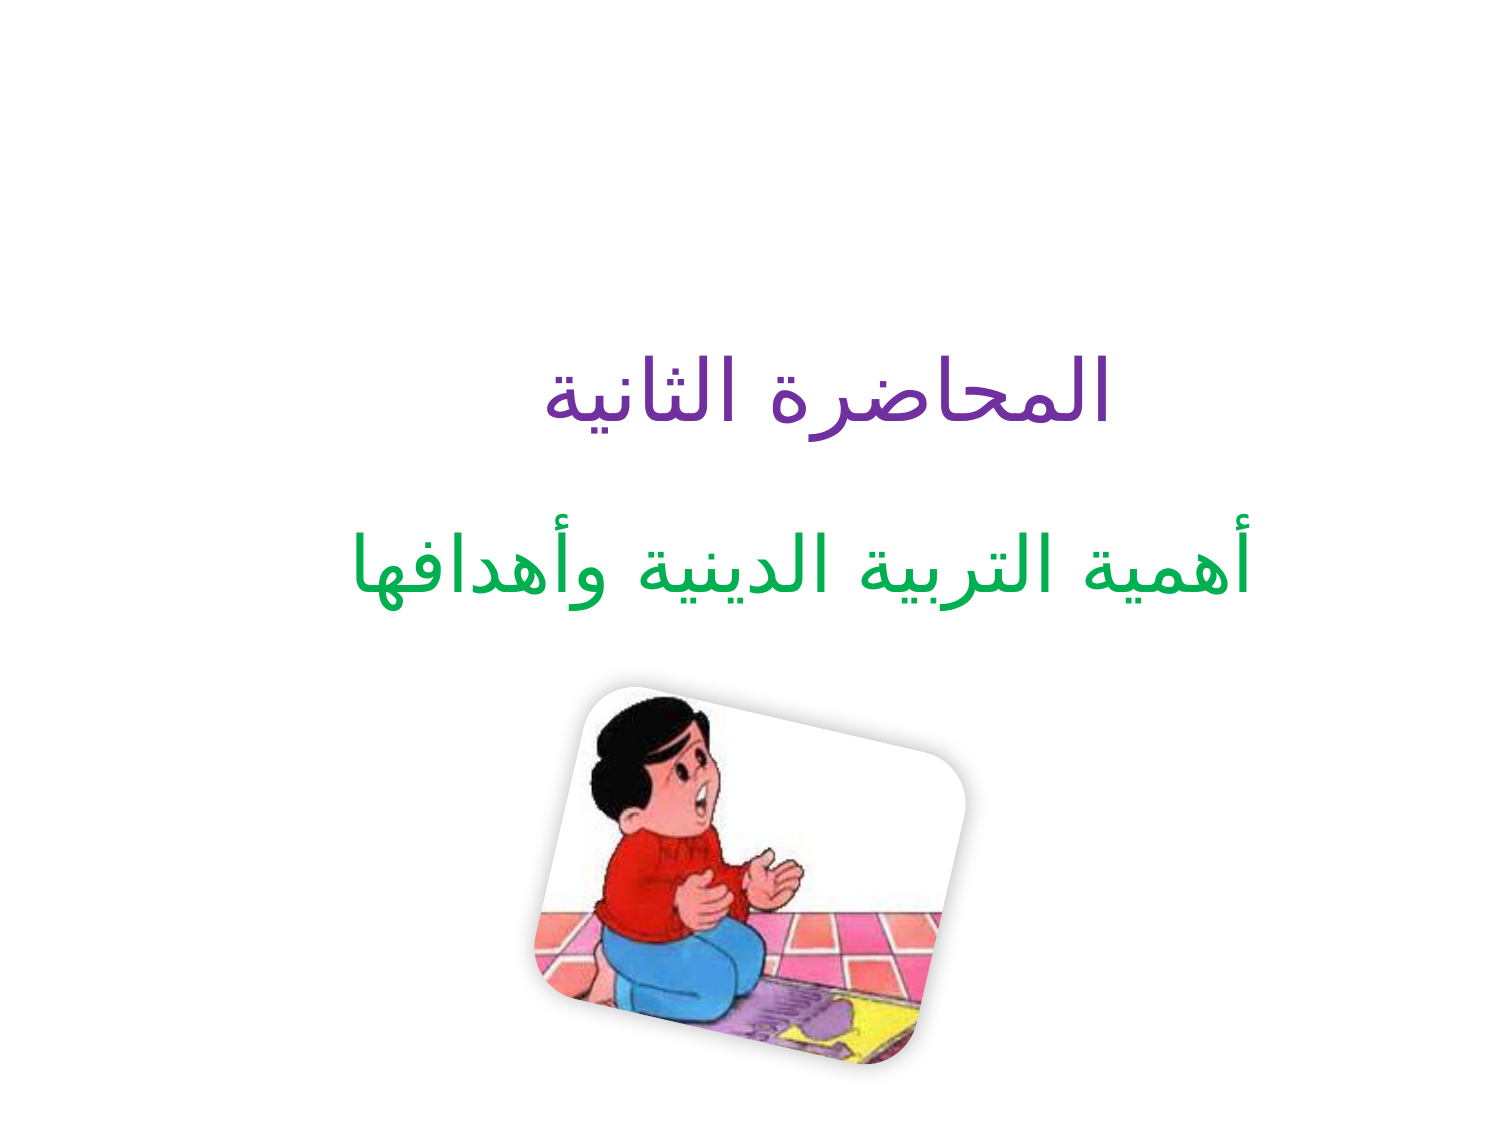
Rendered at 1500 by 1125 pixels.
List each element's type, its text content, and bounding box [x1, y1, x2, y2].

title المحاضرة الثانية أهمية التربية الدينية وأهدافها [135, 338, 1495, 617]
picture [534, 686, 966, 1065]
